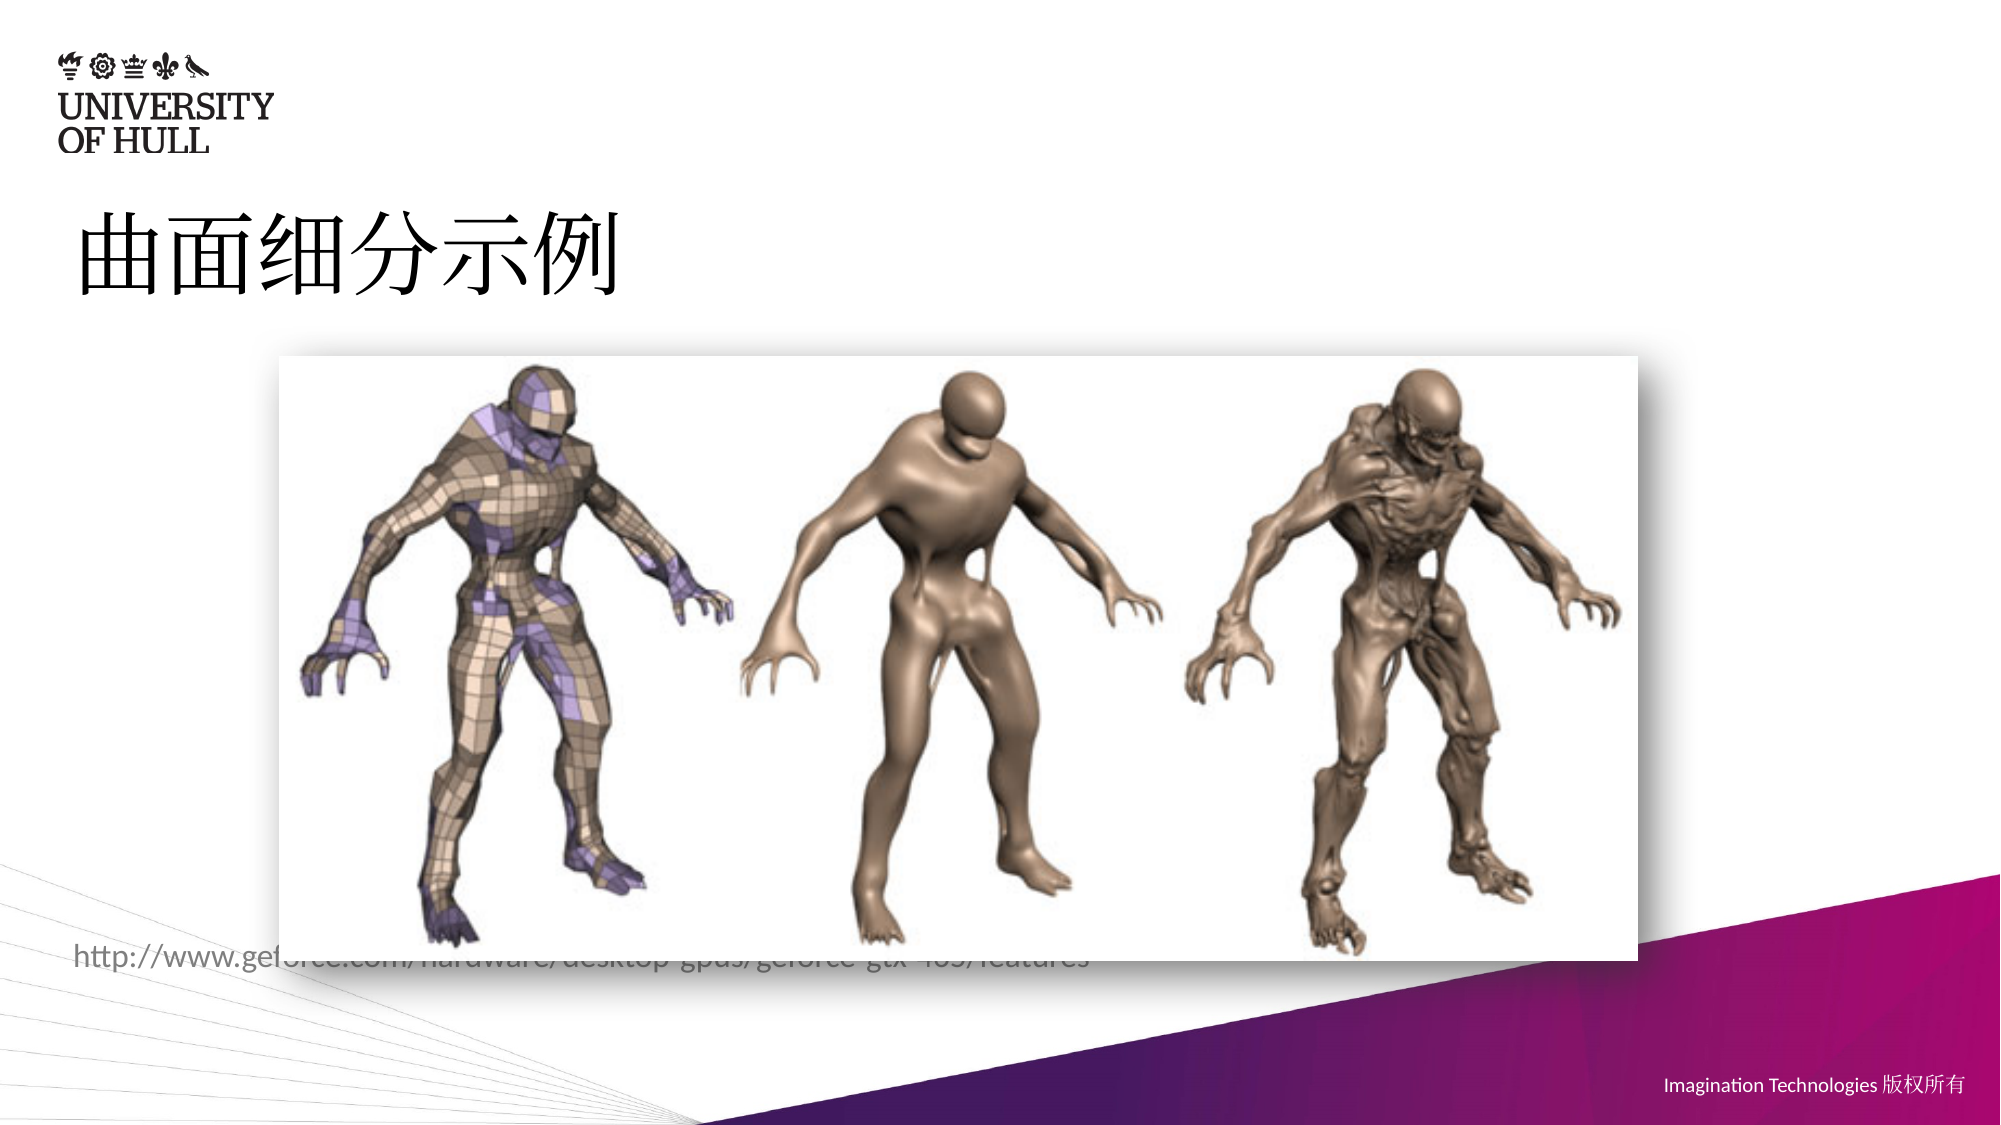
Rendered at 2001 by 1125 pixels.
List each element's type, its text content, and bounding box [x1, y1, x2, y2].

picture [0, 0, 2000, 1125]
list http://www.geforce.com/hardware/desktop-gpus/geforce-gtx-465/features [57, 356, 1931, 1074]
title 曲面细分示例 [57, 178, 1931, 340]
